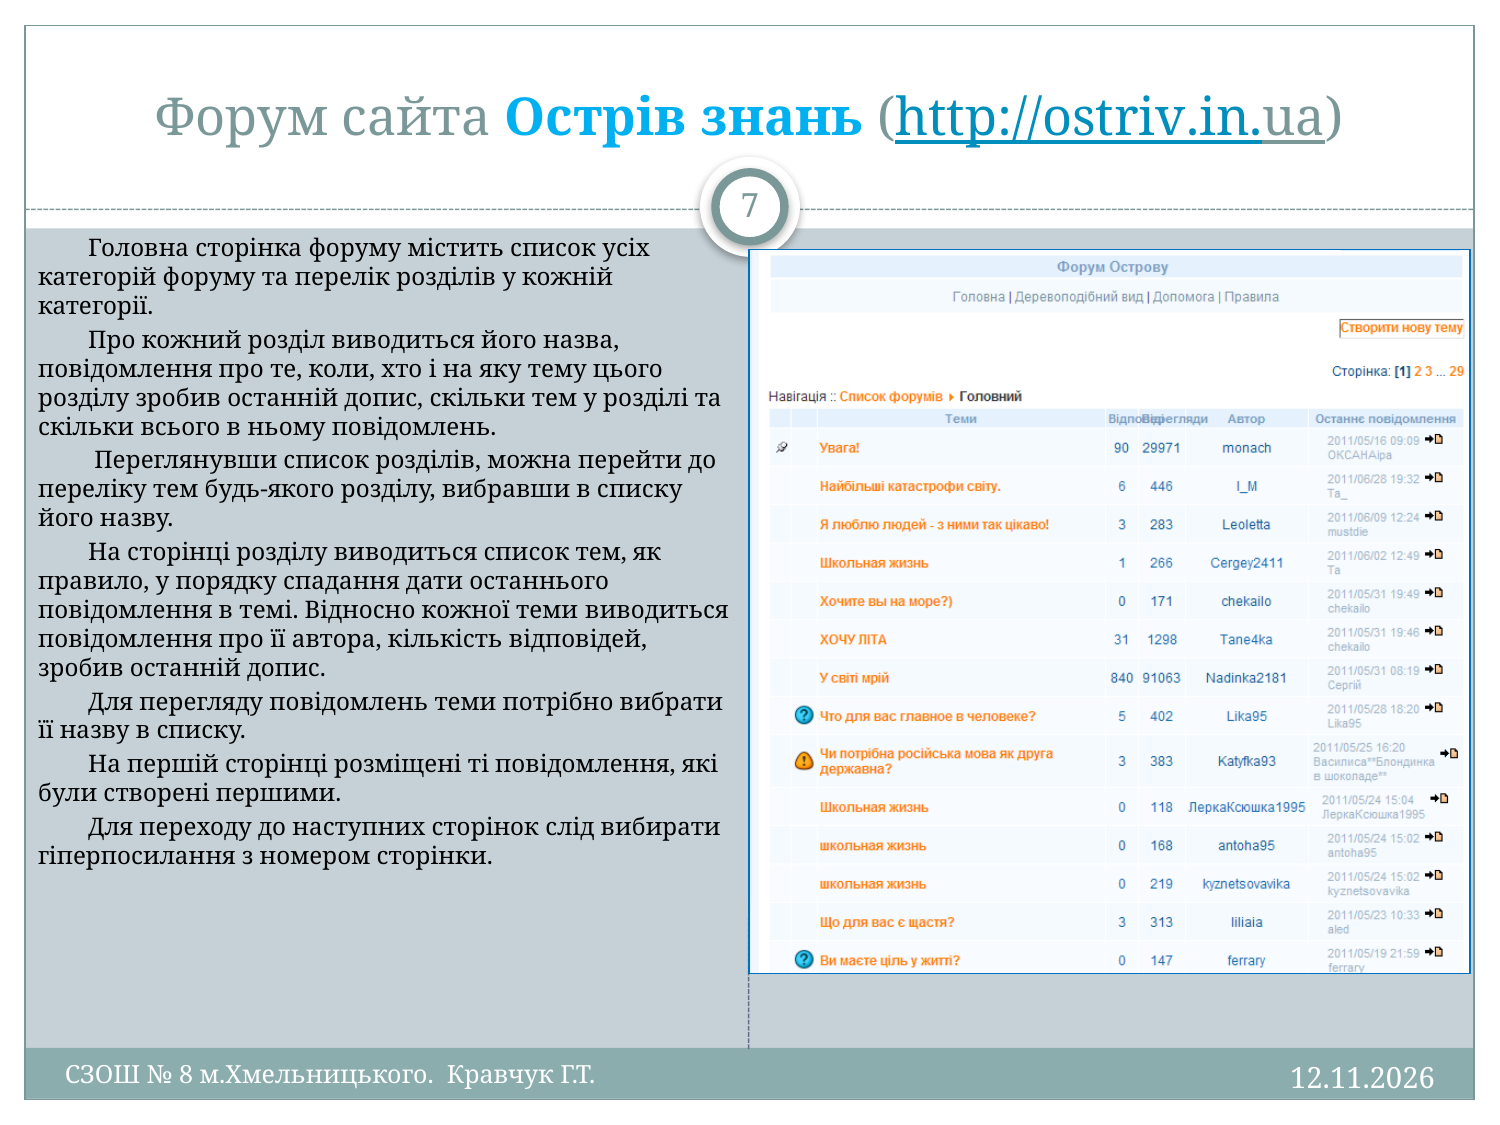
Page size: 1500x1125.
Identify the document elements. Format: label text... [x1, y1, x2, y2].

title Форум сайта Острів знань (http://ostriv.in.ua) [49, 37, 1450, 162]
list Головна сторінка форуму містить список усіх категорій форуму та перелік розділів у кожній категорії. Про кожний розділ виводиться його назва, повідомлення про те, коли, хто і на яку тему цього розділу зробив останній допис, скільки тем у розділі та скільки всього в ньому повідомлень. Переглянувши список розділів, можна перейти до переліку тем будь-якого розділу, вибравши в списку його назву. На сторінці розділу виводиться список тем, як правило, у порядку спадання дати останнього повідомлення в темі. Відносно кожної теми виводиться повідомлення про її автора, кількість відповідей, зробив останній допис. Для перегляду повідомлень теми потрібно вибрати її назву в списку. На першій сторінці розміщені ті повідомлення, які були створені першими. Для переходу до наступних сторінок слід вибирати гіперпосилання з номером сторінки. [23, 224, 750, 1043]
slide_number 7 [712, 170, 788, 243]
footer СЗОШ № 8 м.Хмельницького. Кравчук Г.Т. [50, 1051, 638, 1112]
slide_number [950, 1051, 1450, 1112]
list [749, 250, 1470, 973]
